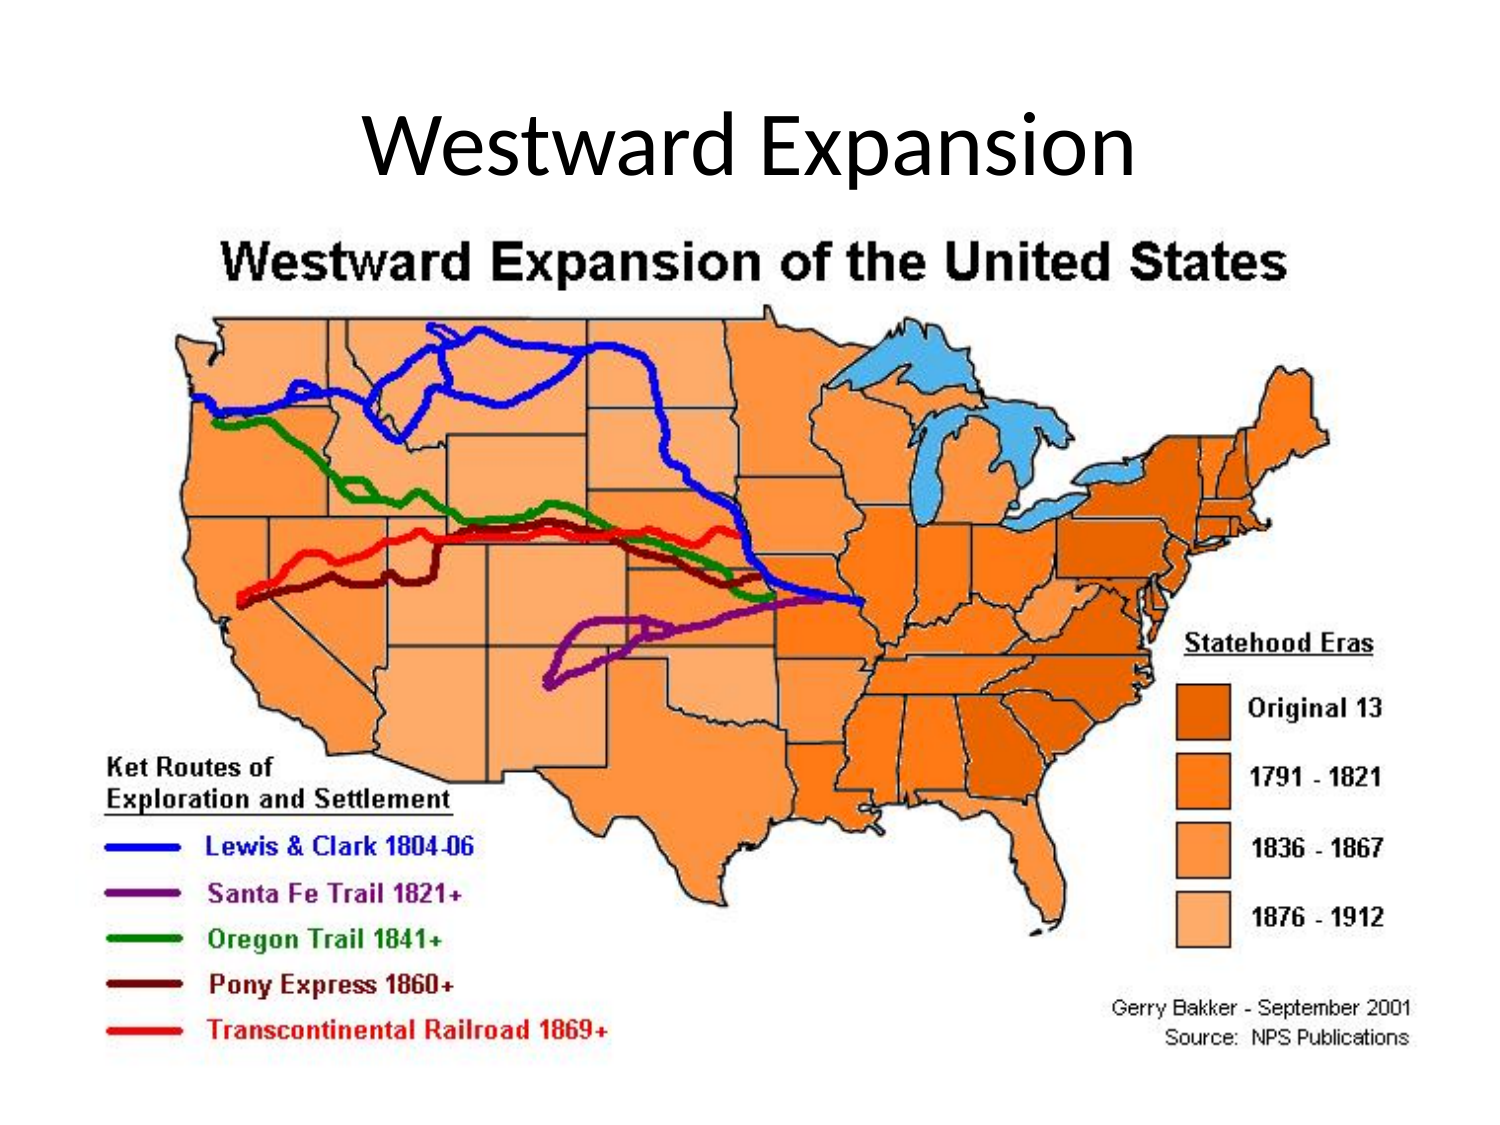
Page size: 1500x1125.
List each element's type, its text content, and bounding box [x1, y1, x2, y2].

title Westward Expansion [75, 45, 1425, 210]
picture [74, 212, 1432, 1076]
